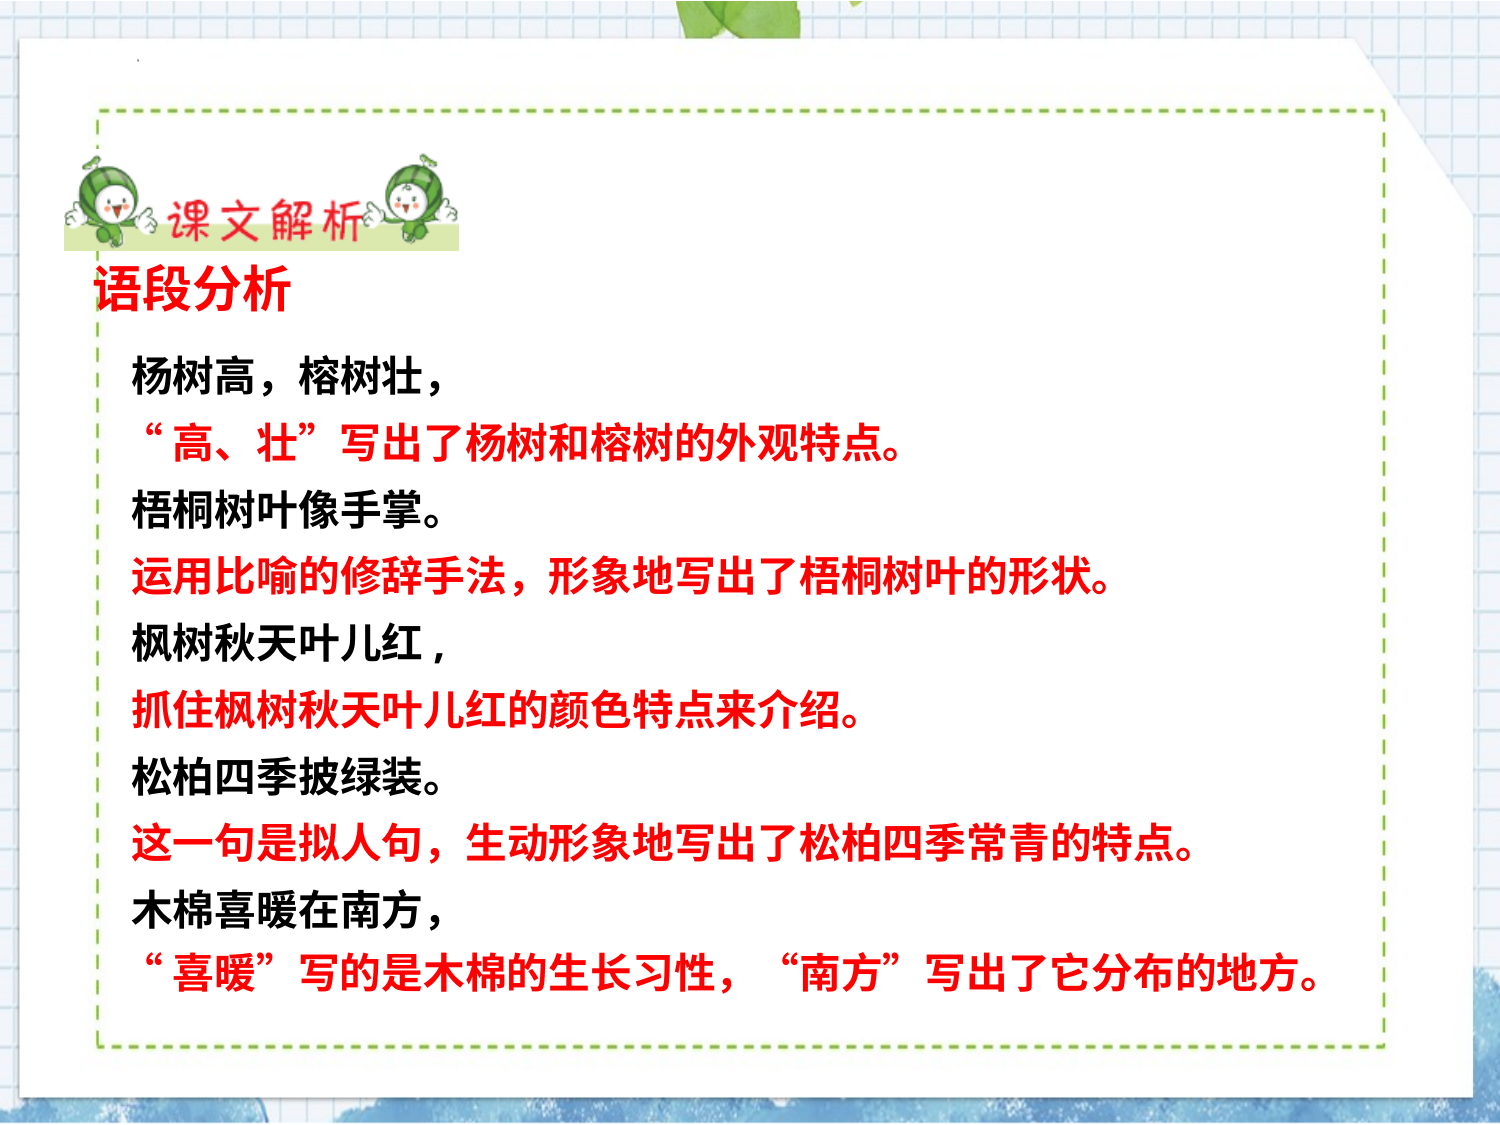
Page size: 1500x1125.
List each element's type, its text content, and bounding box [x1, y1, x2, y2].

text_box 杨树高，榕树壮， “高、壮”写出了杨树和榕树的外观特点。 梧桐树叶像手掌。 运用比喻的修辞手法，形象地写出了梧桐树叶的形状。 枫树秋天叶儿红, 抓住枫树秋天叶儿红的颜色特点来介绍。 松柏四季披绿装。 这一句是拟人句，生动形象地写出了松柏四季常青的特点。 木棉喜暖在南方， “喜暖”写的是木棉的生长习性，“南方”写出了它分布的地方。 [68, 326, 1380, 1008]
picture [0, 1, 1500, 1125]
text_box 语段分析 [77, 250, 1212, 326]
